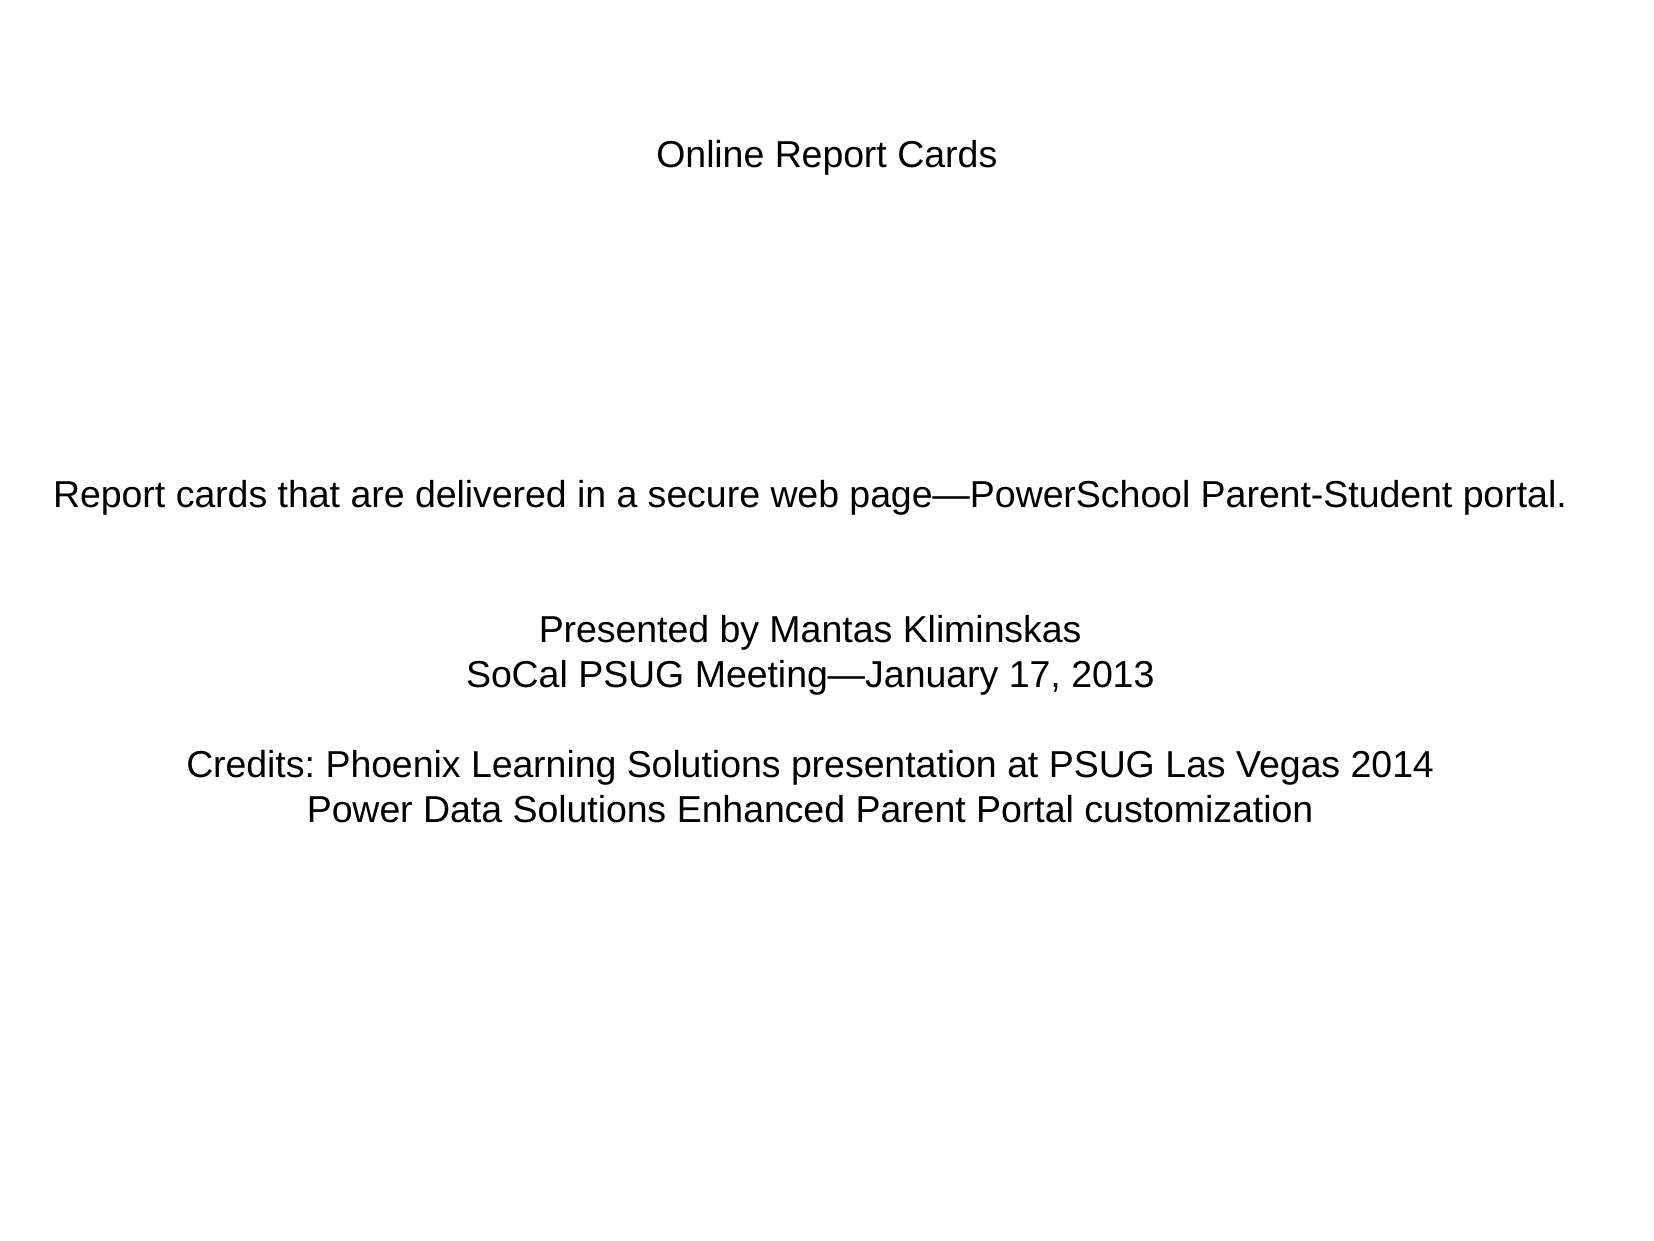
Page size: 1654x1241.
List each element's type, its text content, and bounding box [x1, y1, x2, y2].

text_box Report cards that are delivered in a secure web page—PowerSchool Parent-Student portal. Presented by Mantas Kliminskas SoCal PSUG Meeting—January 17, 2013 Credits: Phoenix Learning Solutions presentation at PSUG Las Vegas 2014 Power Data Solutions Enhanced Parent Portal customization [82, 238, 1538, 1061]
text_box Online Report Cards [82, 49, 1571, 257]
